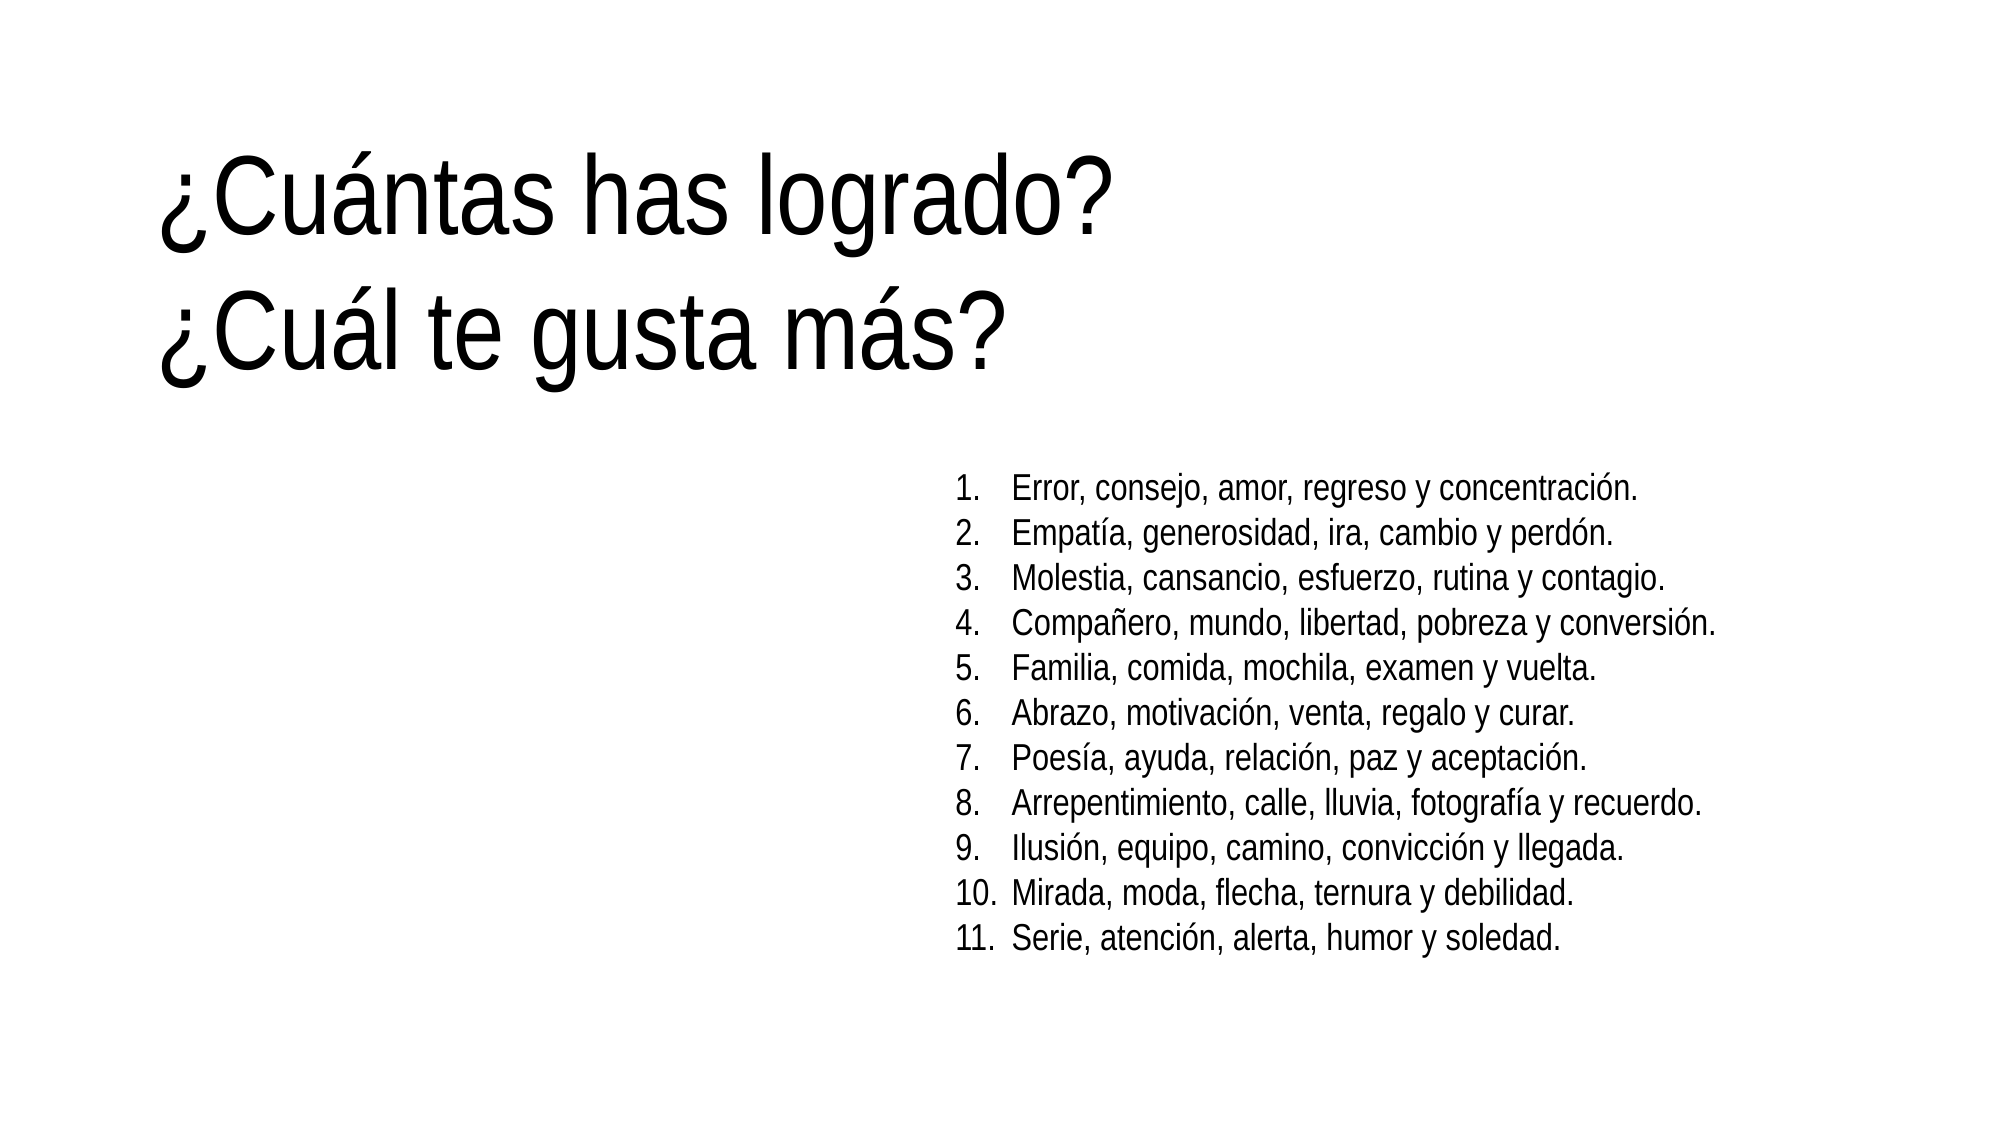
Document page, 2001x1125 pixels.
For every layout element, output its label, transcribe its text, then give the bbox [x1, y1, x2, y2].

text_box ¿Cuántas has logrado? ¿Cuál te gusta más? [141, 115, 1270, 400]
text_box Error, consejo, amor, regreso y concentración. Empatía, generosidad, ira, cambio y perdón. Molestia, cansancio, esfuerzo, rutina y contagio. Compañero, mundo, libertad, pobreza y conversión. Familia, comida, mochila, examen y vuelta. Abrazo, motivación, venta, regalo y curar. Poesía, ayuda, relación, paz y aceptación. Arrepentimiento, calle, lluvia, fotografía y recuerdo. Ilusión, equipo, camino, convicción y llegada. Mirada, moda, flecha, ternura y debilidad. Serie, atención, alerta, humor y soledad. [940, 455, 1941, 966]
